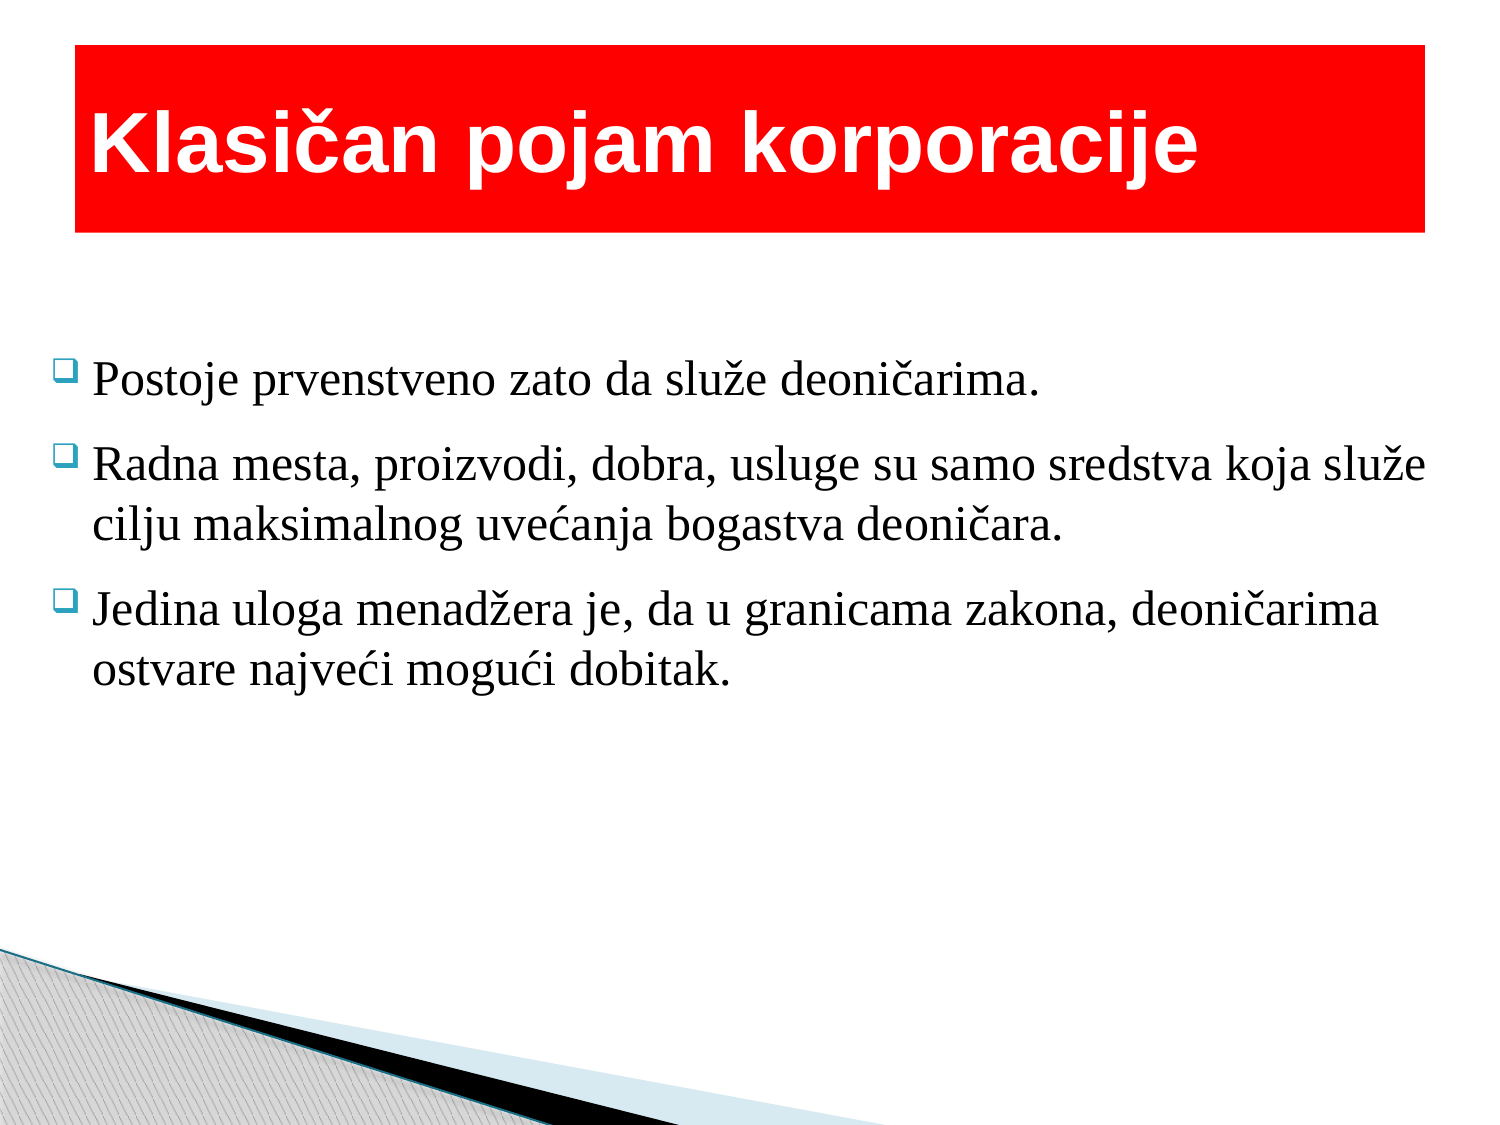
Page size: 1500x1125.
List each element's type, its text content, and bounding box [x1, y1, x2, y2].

title Klasičan pojam korporacije [75, 45, 1425, 233]
list Postoje prvenstveno zato da služe deoničarima. Radna mesta, proizvodi, dobra, usluge su samo sredstva koja služe cilju maksimalnog uvećanja bogastva deoničara. Jedina uloga menadžera je, da u granicama zakona, deoničarima ostvare najveći mogući dobitak. [17, 337, 1500, 1125]
